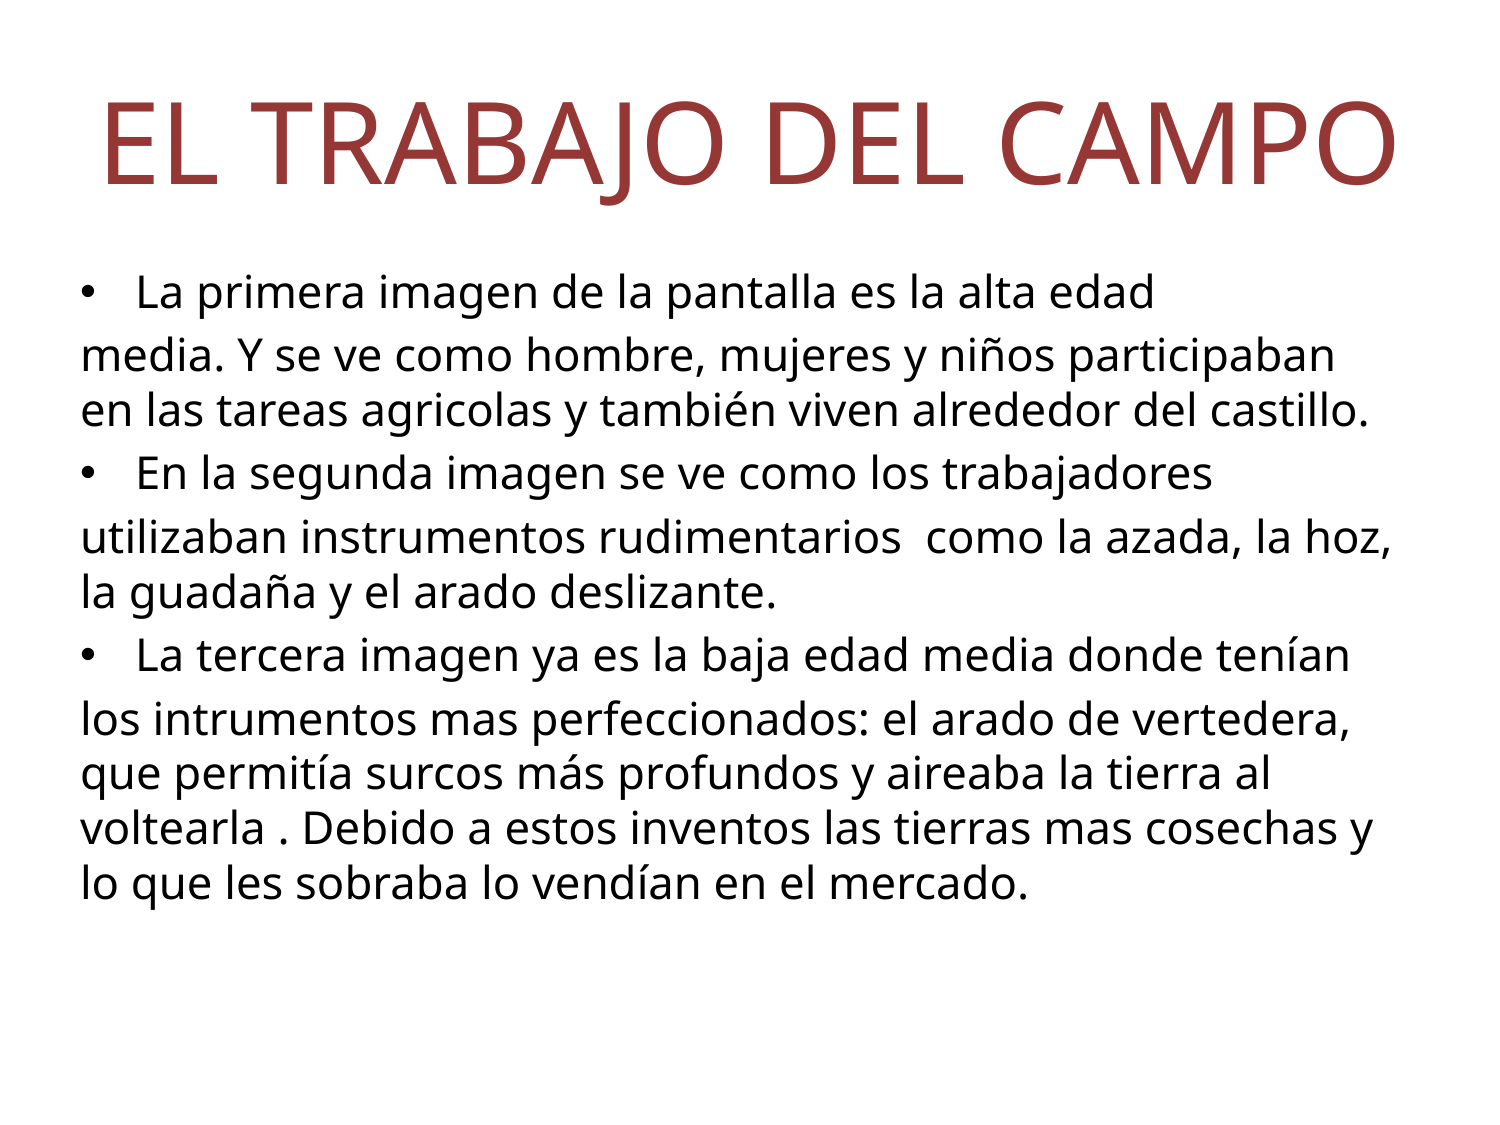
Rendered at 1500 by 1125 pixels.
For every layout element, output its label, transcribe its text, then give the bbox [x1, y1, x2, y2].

list La primera imagen de la pantalla es la alta edad media. Y se ve como hombre, mujeres y niños participaban en las tareas agricolas y también viven alrededor del castillo. En la segunda imagen se ve como los trabajadores utilizaban instrumentos rudimentarios como la azada, la hoz, la guadaña y el arado deslizante. La tercera imagen ya es la baja edad media donde tenían los intrumentos mas perfeccionados: el arado de vertedera, que permitía surcos más profundos y aireaba la tierra al voltearla . Debido a estos inventos las tierras mas cosechas y lo que les sobraba lo vendían en el mercado. [64, 255, 1415, 998]
title EL TRABAJO DEL CAMPO [75, 45, 1425, 233]
